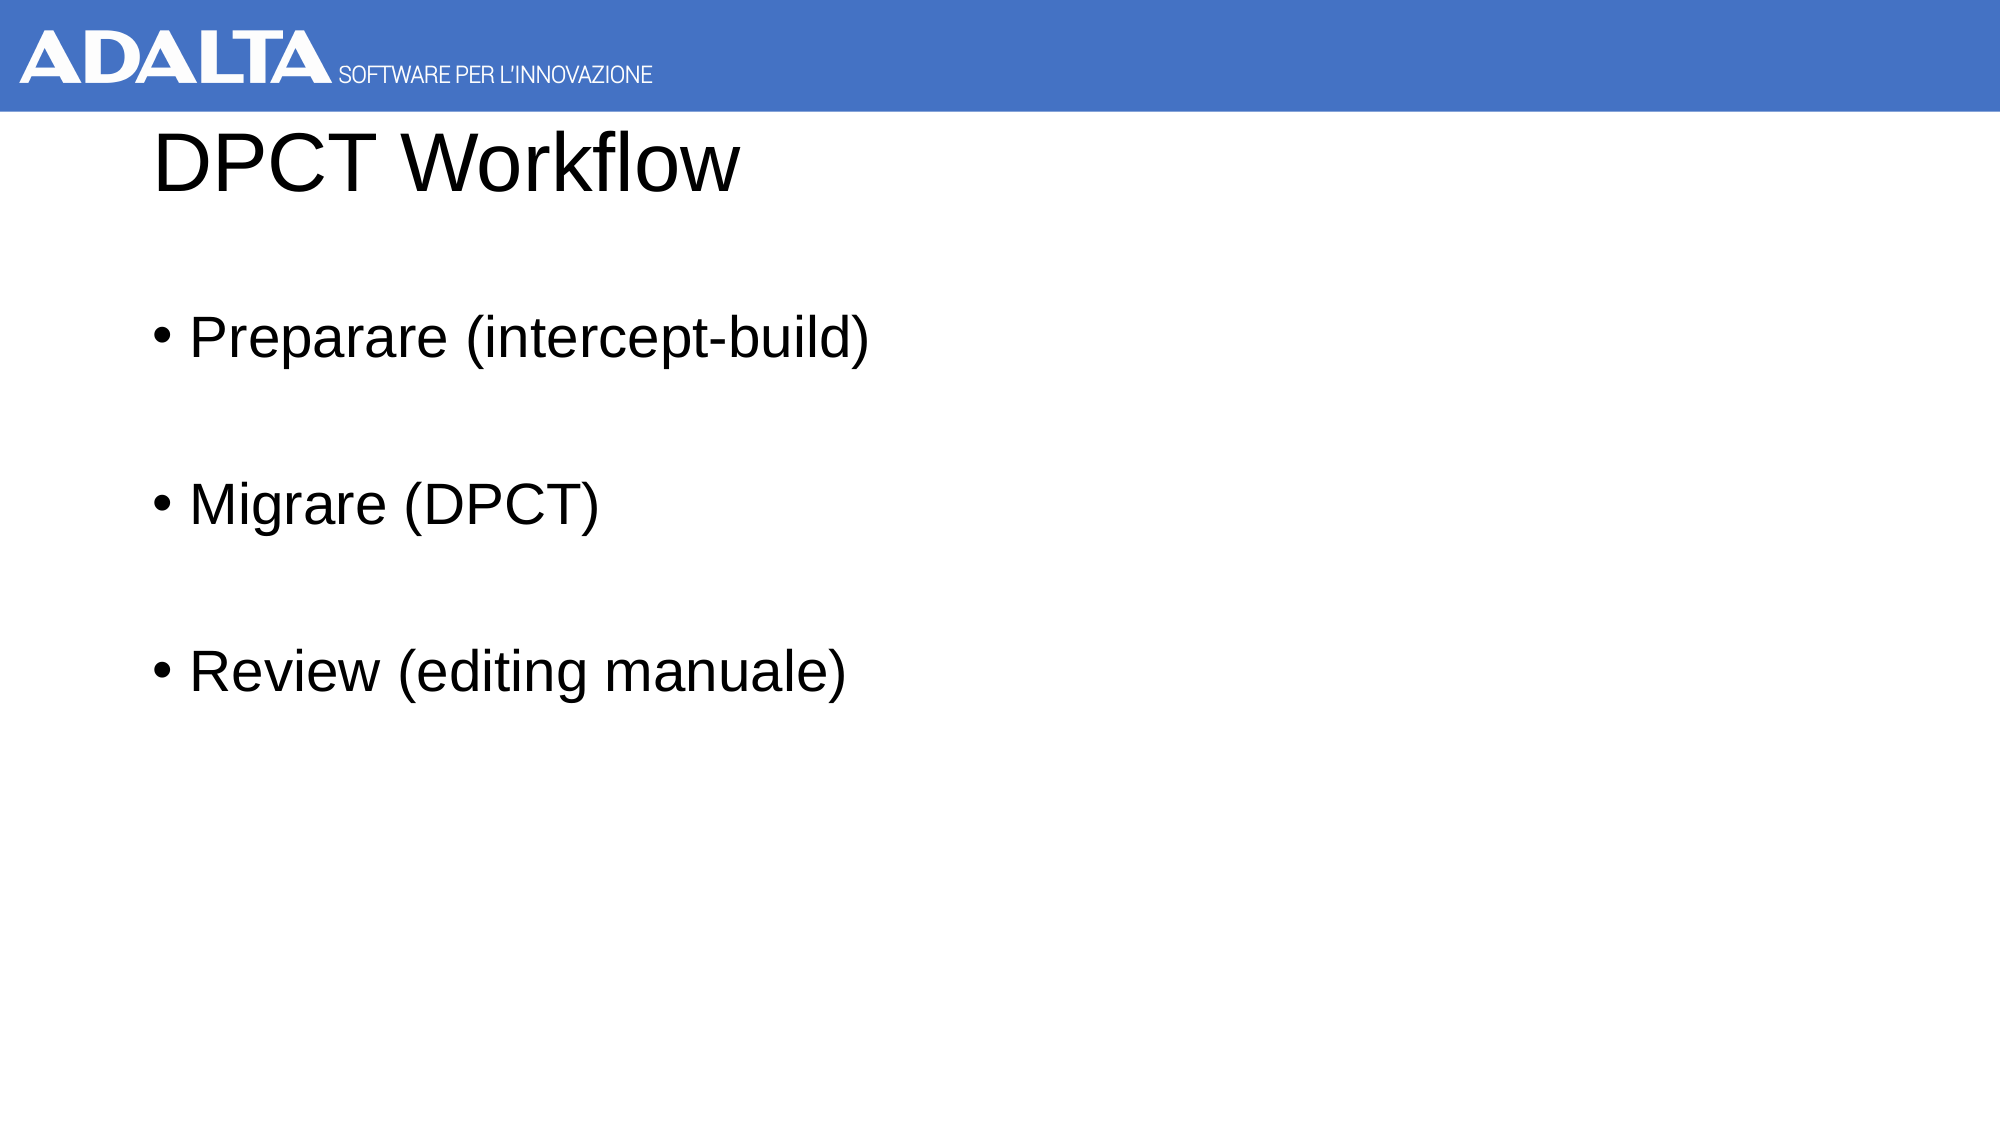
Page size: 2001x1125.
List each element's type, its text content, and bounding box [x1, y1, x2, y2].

title DPCT Workflow [137, 111, 1922, 278]
list Preparare (intercept-build) Migrare (DPCT) Review (editing manuale) [137, 299, 1863, 1014]
picture [13, 23, 658, 88]
